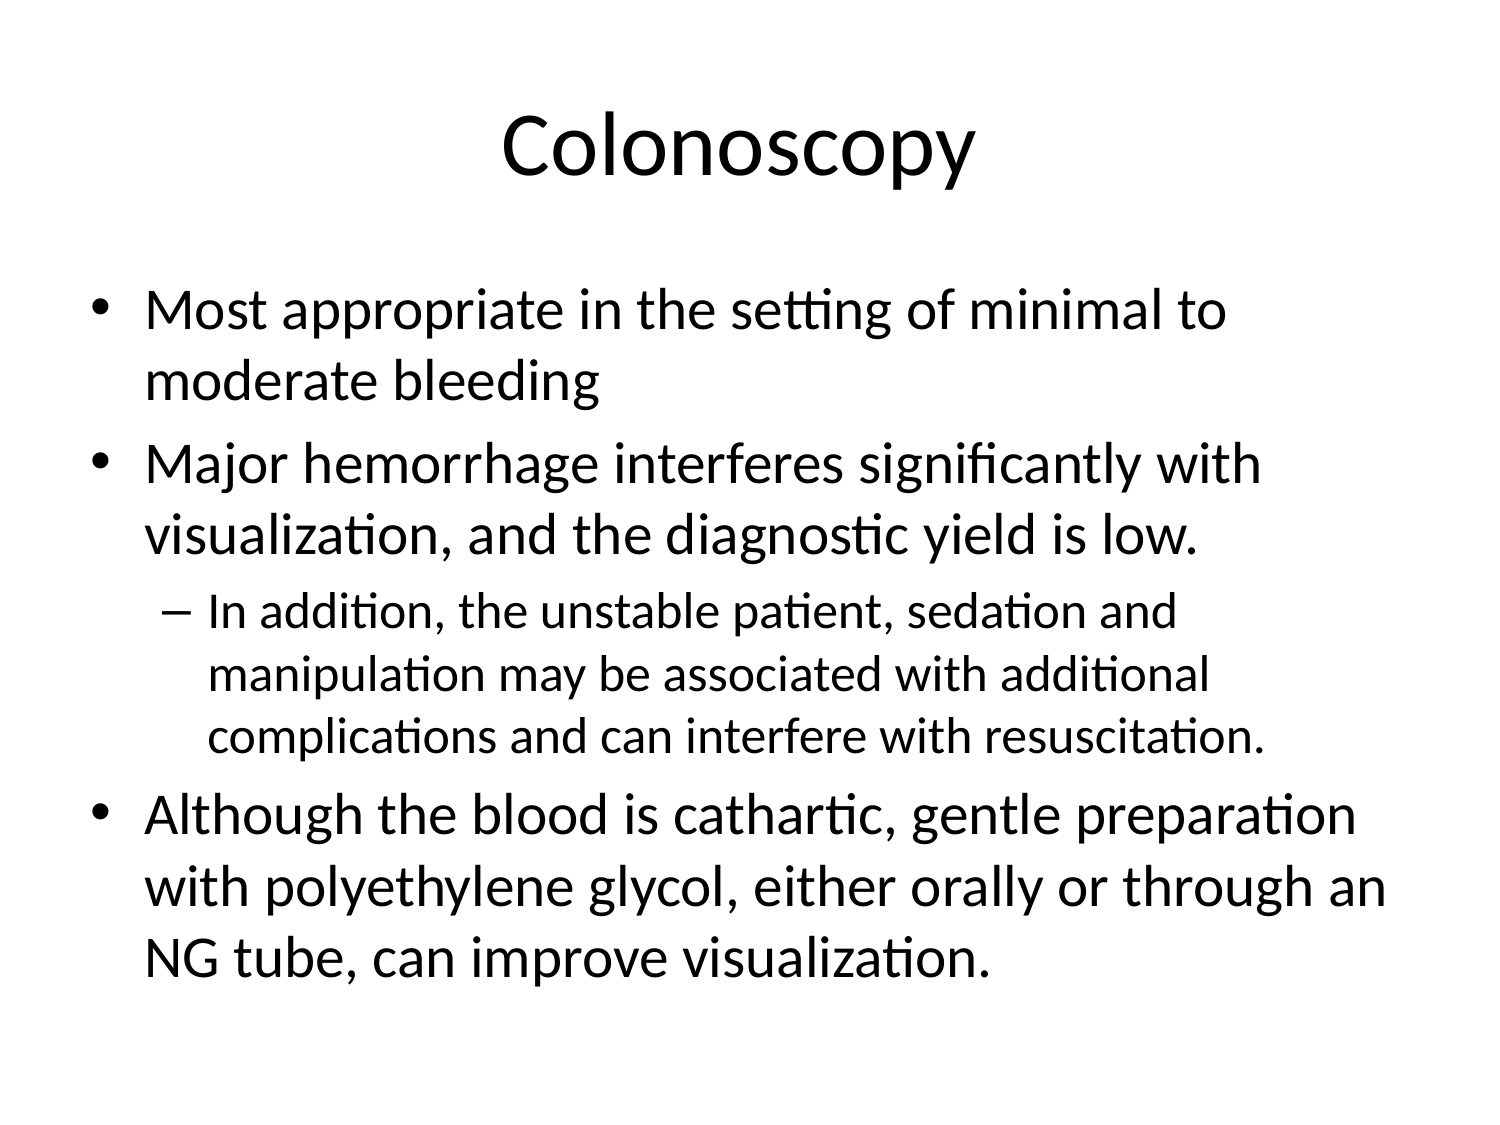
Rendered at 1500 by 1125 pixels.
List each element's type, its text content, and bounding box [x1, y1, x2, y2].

list Most appropriate in the setting of minimal to moderate bleeding Major hemorrhage interferes significantly with visualization, and the diagnostic yield is low. In addition, the unstable patient, sedation and manipulation may be associated with additional complications and can interfere with resuscitation. Although the blood is cathartic, gentle preparation with polyethylene glycol, either orally or through an NG tube, can improve visualization. [75, 262, 1425, 1005]
title Colonoscopy [75, 45, 1425, 233]
